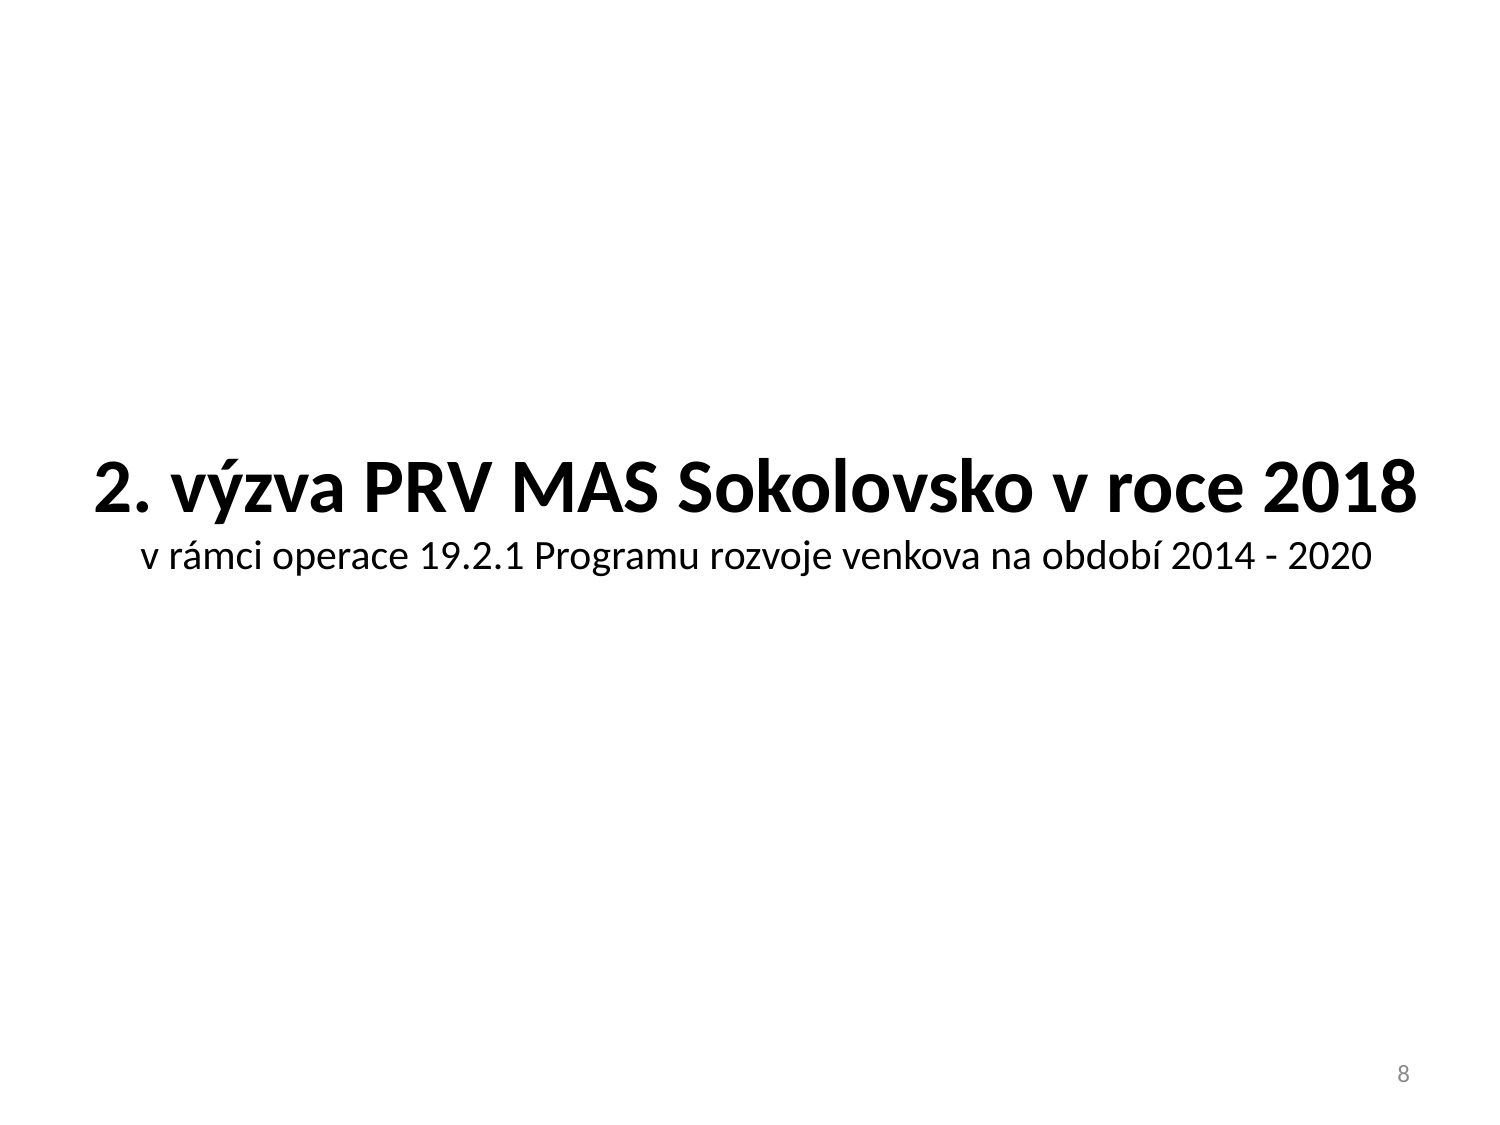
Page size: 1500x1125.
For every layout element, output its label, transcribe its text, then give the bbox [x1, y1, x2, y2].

text_box 2. výzva PRV MAS Sokolovsko v roce 2018 v rámci operace 19.2.1 Programu rozvoje venkova na období 2014 - 2020 [0, 408, 1500, 605]
slide_number 8 [1074, 1042, 1425, 1103]
